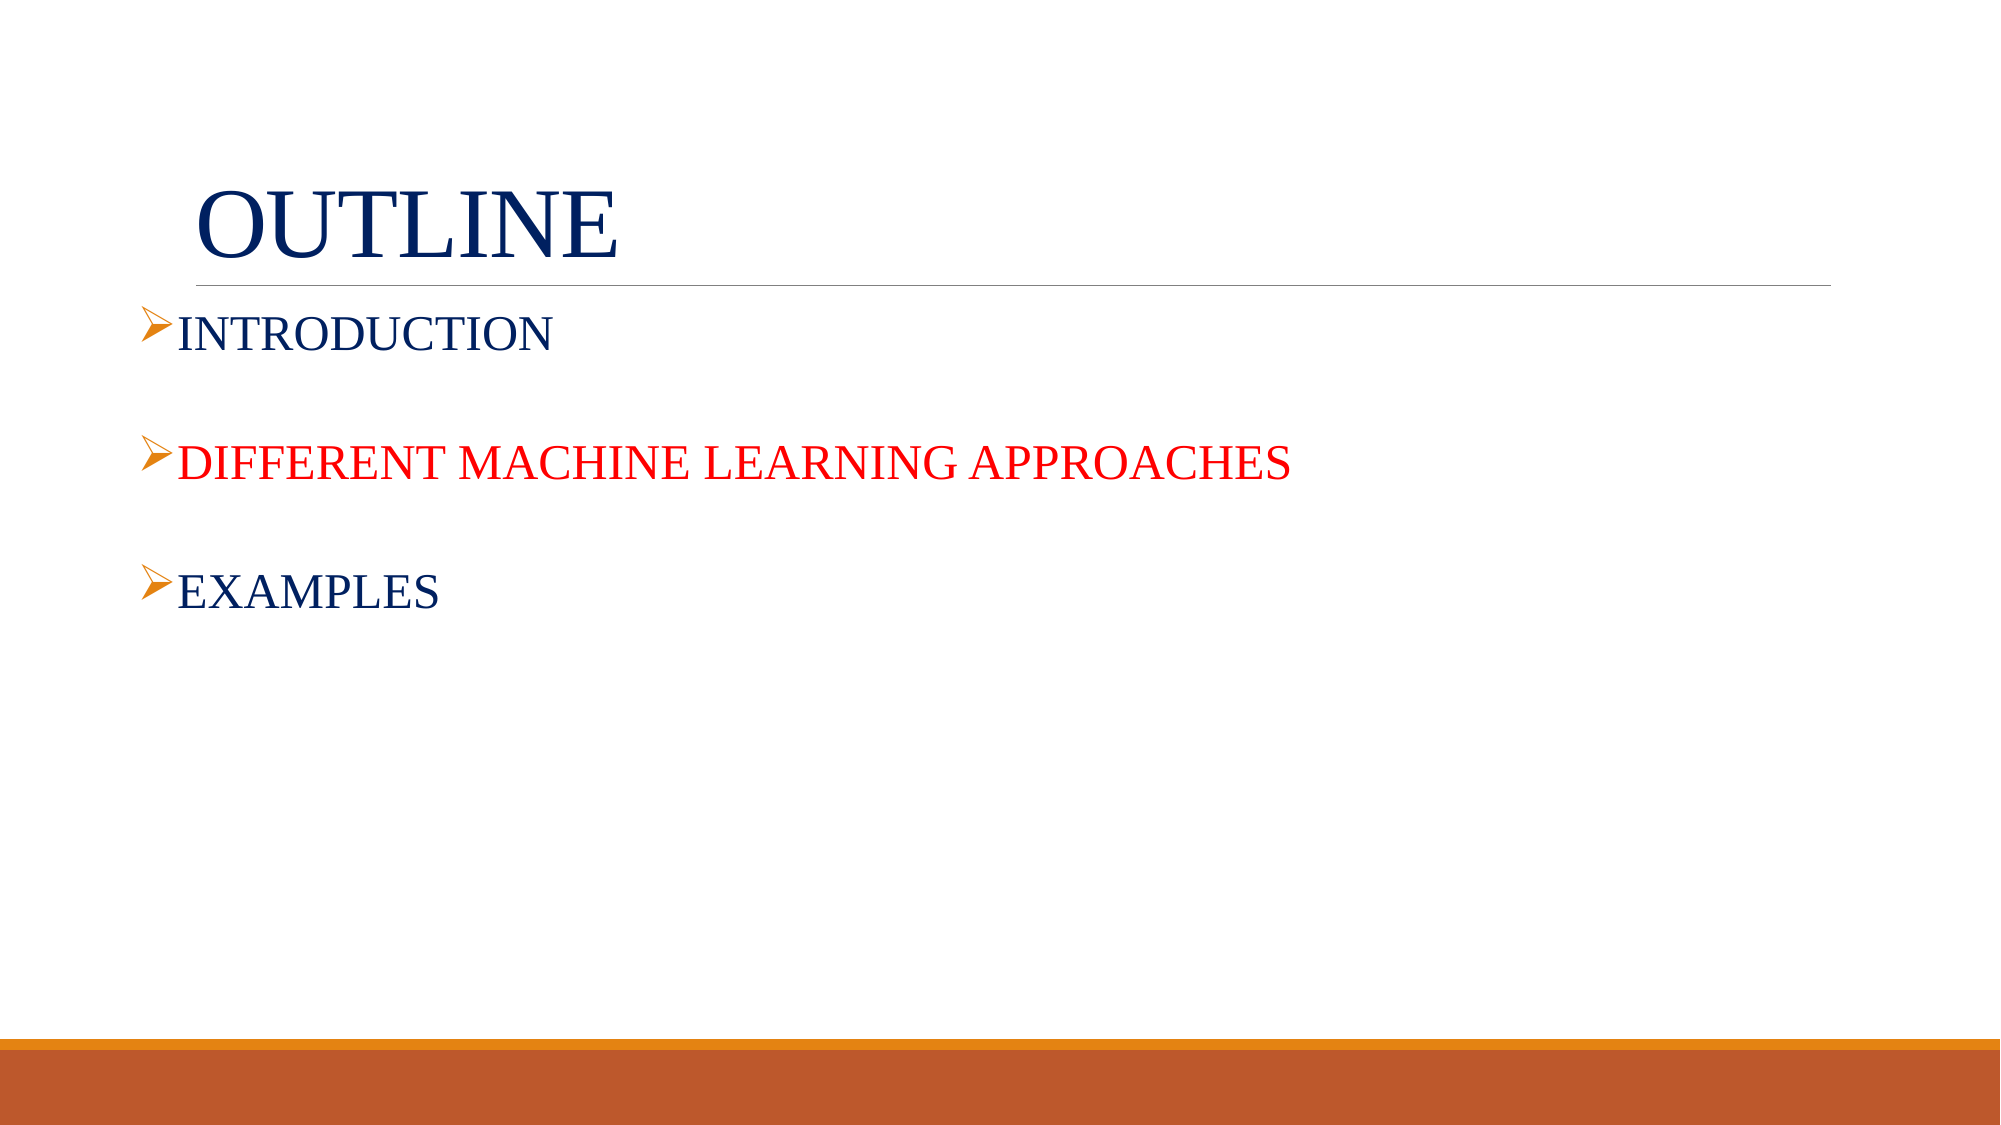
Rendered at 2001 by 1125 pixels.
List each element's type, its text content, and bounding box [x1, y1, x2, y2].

title OUTLINE [180, 47, 1830, 285]
list INTRODUCTION DIFFERENT MACHINE LEARNING APPROACHES EXAMPLES [137, 299, 1863, 1046]
